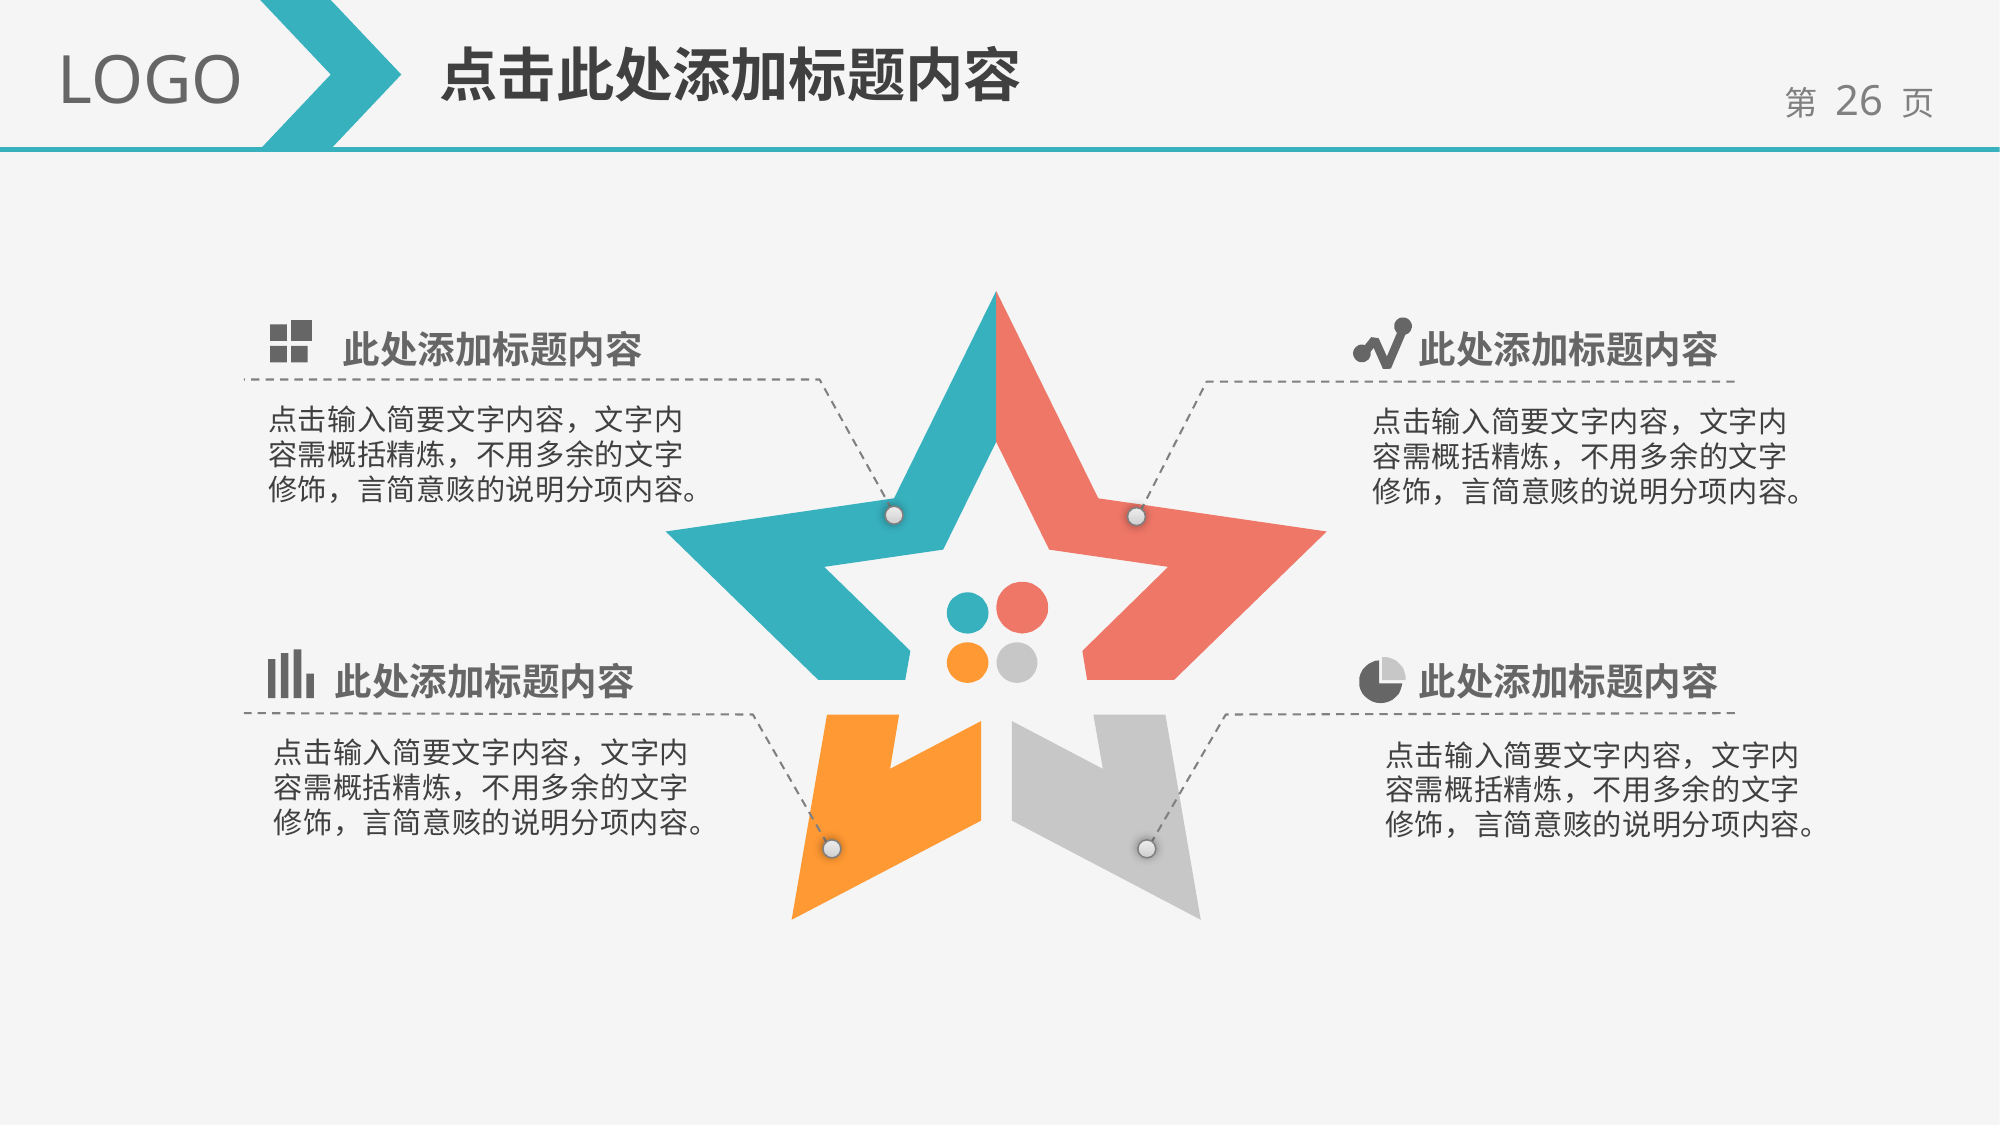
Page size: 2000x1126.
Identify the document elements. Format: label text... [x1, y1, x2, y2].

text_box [1359, 627, 1782, 704]
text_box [1127, 381, 1737, 526]
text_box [243, 712, 842, 859]
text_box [267, 628, 697, 704]
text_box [243, 379, 904, 525]
text_box 点击输入简要文字内容，文字内容需概括精炼，不用多余的文字修饰，言简意赅的说明分项内容。 [1747, 729, 1816, 849]
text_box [1352, 295, 1782, 372]
text_box 点击输入简要文字内容，文字内容需概括精炼，不用多余的文字修饰，言简意赅的说明分项内容。 [1741, 396, 1803, 517]
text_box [665, 290, 1327, 920]
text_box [1137, 712, 1742, 859]
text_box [269, 295, 705, 372]
